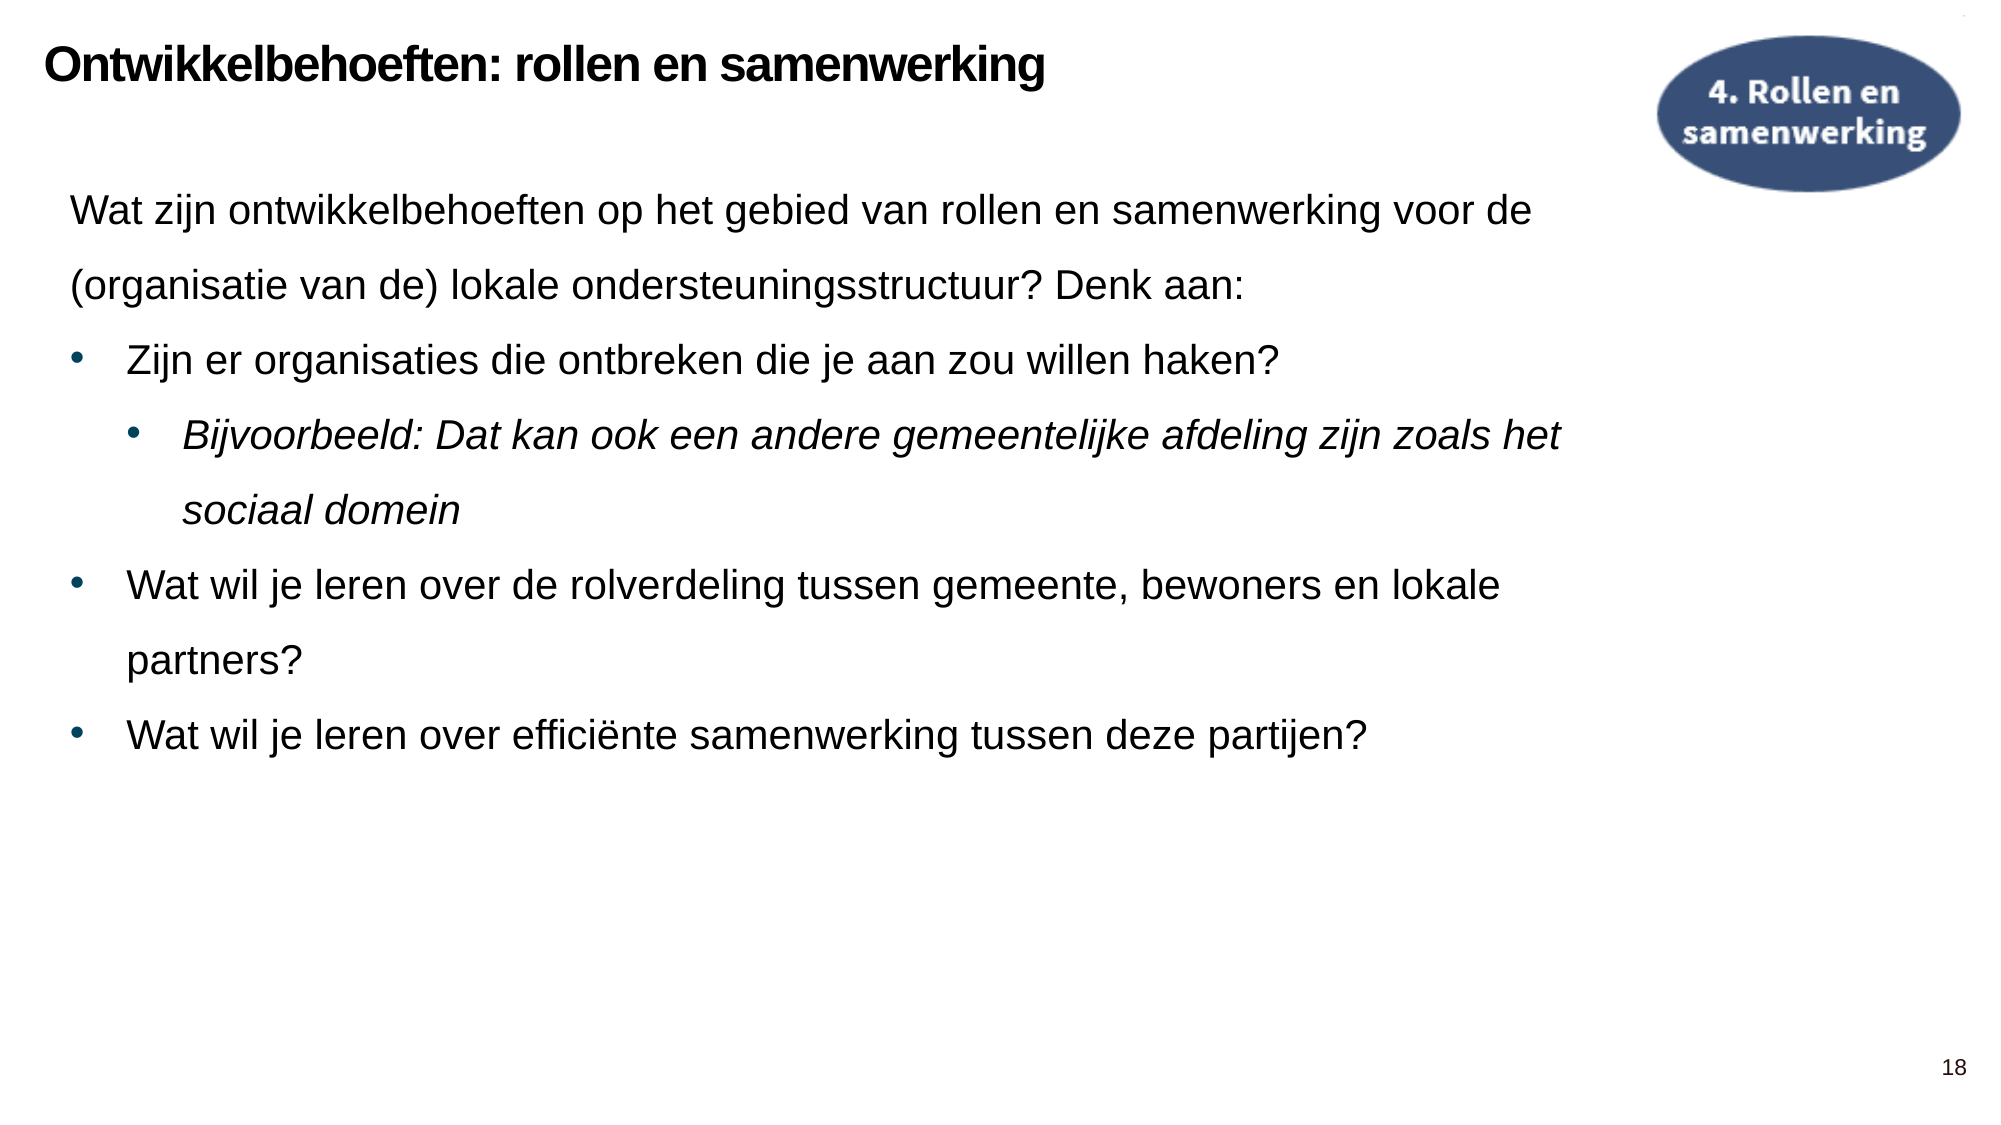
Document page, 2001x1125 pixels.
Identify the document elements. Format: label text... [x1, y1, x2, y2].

slide_number 18 [1932, 1043, 2000, 1090]
picture [1649, 14, 1965, 206]
text_box Wat zijn ontwikkelbehoeften op het gebied van rollen en samenwerking voor de (organisatie van de) lokale ondersteuningsstructuur? Denk aan: Zijn er organisaties die ontbreken die je aan zou willen haken? Bijvoorbeeld: Dat kan ook een andere gemeentelijke afdeling zijn zoals het sociaal domein Wat wil je leren over de rolverdeling tussen gemeente, bewoners en lokale partners? Wat wil je leren over efficiënte samenwerking tussen deze partijen? [62, 153, 1602, 1028]
text_box Ontwikkelbehoeften: rollen en samenwerking [35, 34, 1649, 111]
